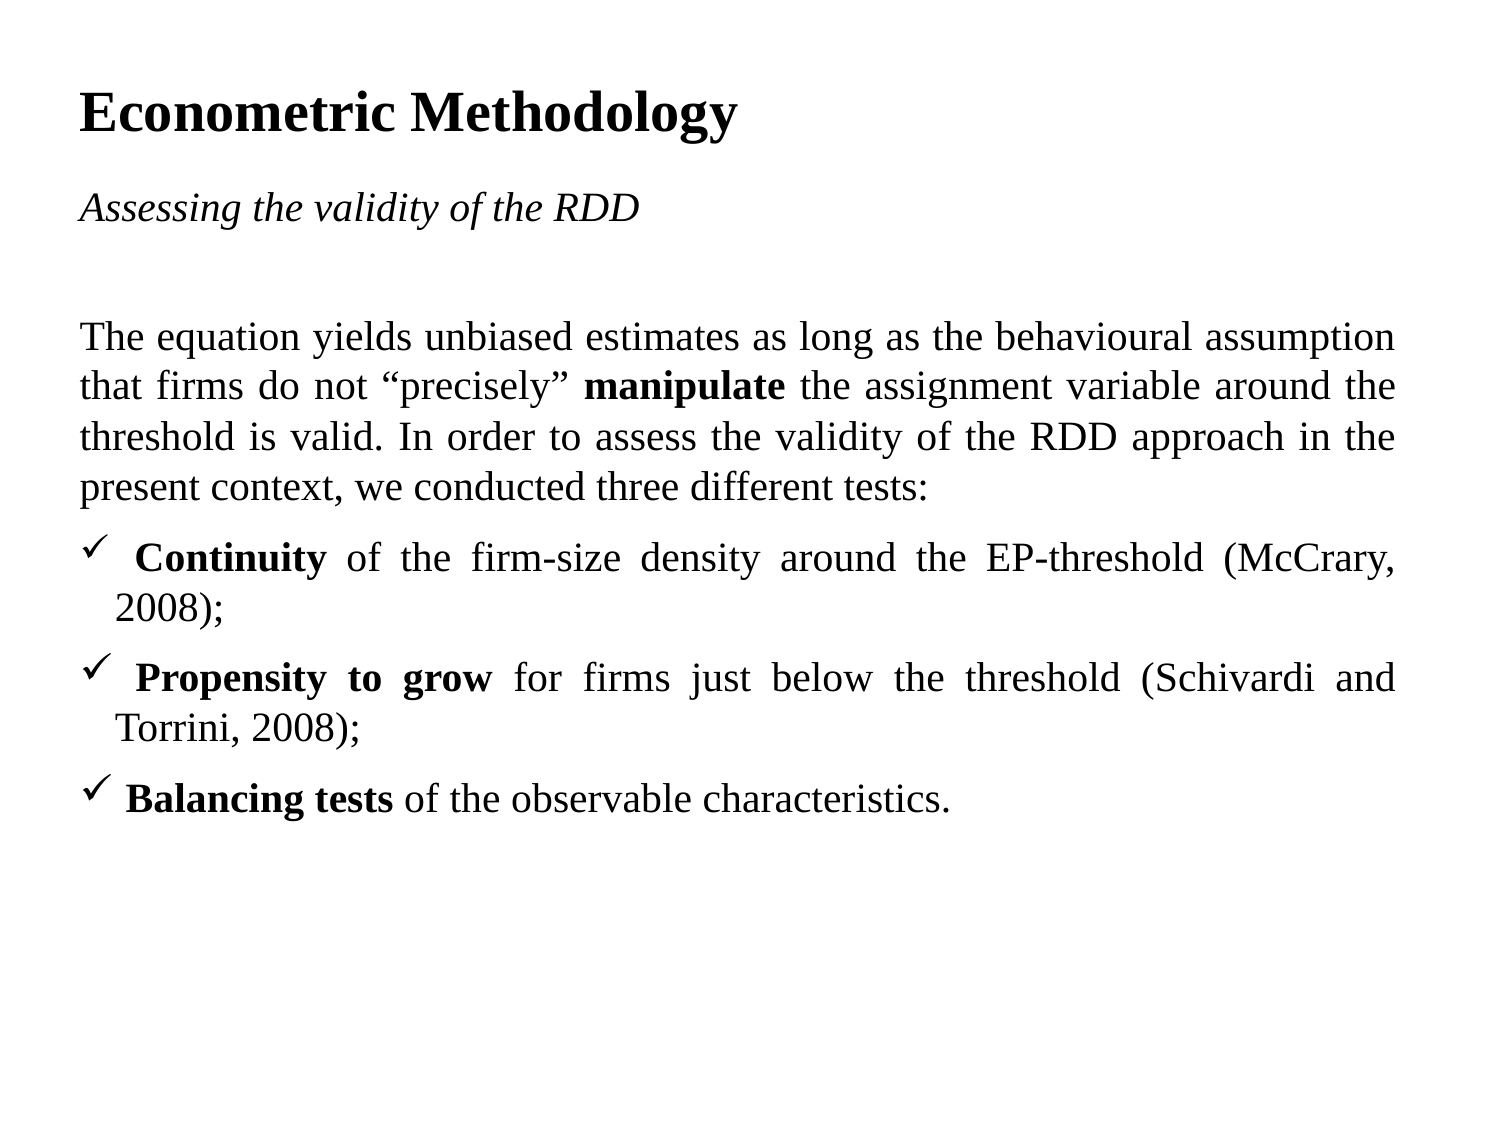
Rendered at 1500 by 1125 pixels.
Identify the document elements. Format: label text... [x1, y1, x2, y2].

text_box Assessing the validity of the RDD The equation yields unbiased estimates as long as the behavioural assumption that firms do not “precisely” manipulate the assignment variable around the threshold is valid. In order to assess the validity of the RDD approach in the present context, we conducted three different tests: Continuity of the firm-size density around the EP-threshold (McCrary, 2008); Propensity to grow for firms just below the threshold (Schivardi and Torrini, 2008); Balancing tests of the observable characteristics. [64, 172, 1412, 829]
text_box Econometric Methodology [64, 66, 1340, 149]
